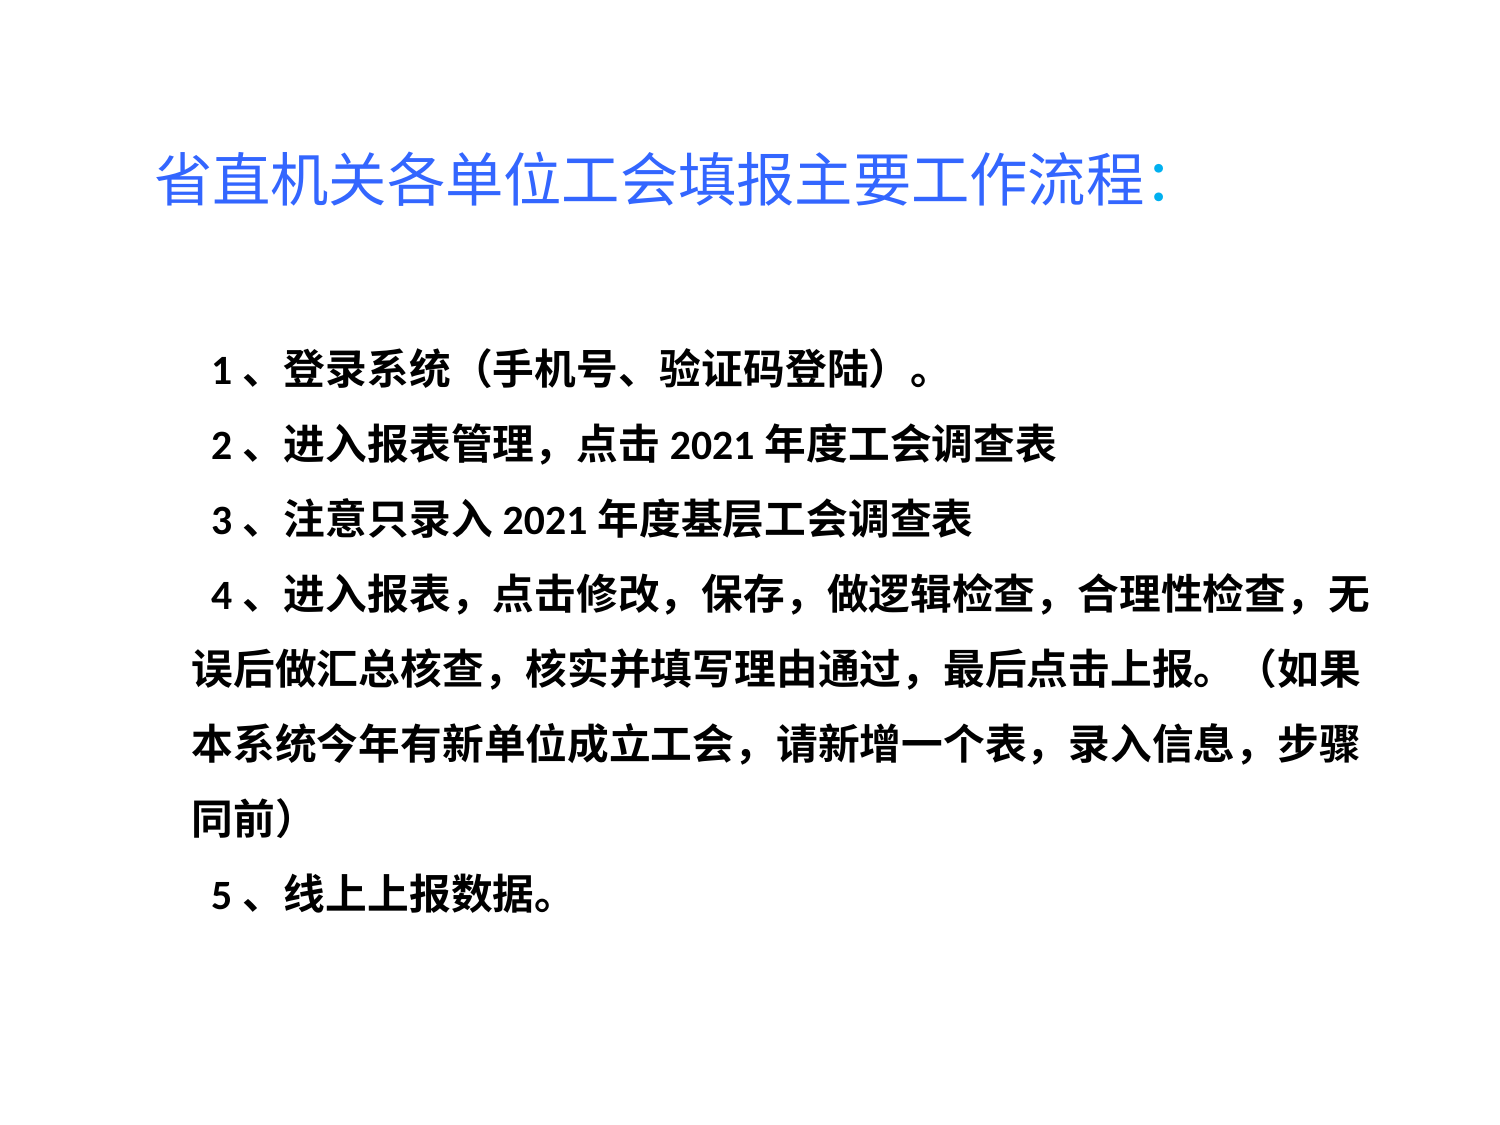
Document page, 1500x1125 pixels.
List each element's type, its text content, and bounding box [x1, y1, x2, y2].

title 省直机关各单位工会填报主要工作流程： 1、登录系统（手机号、验证码登陆）。 2、进入报表管理，点击2021年度工会调查表 3、注意只录入2021年度基层工会调查表 4、进入报表，点击修改，保存，做逻辑检查，合理性检查，无误后做汇总核查，核实并填写理由通过，最后点击上报。（如果本系统今年有新单位成立工会，请新增一个表，录入信息，步骤同前） 5、线上上报数据。 [139, 263, 1388, 926]
